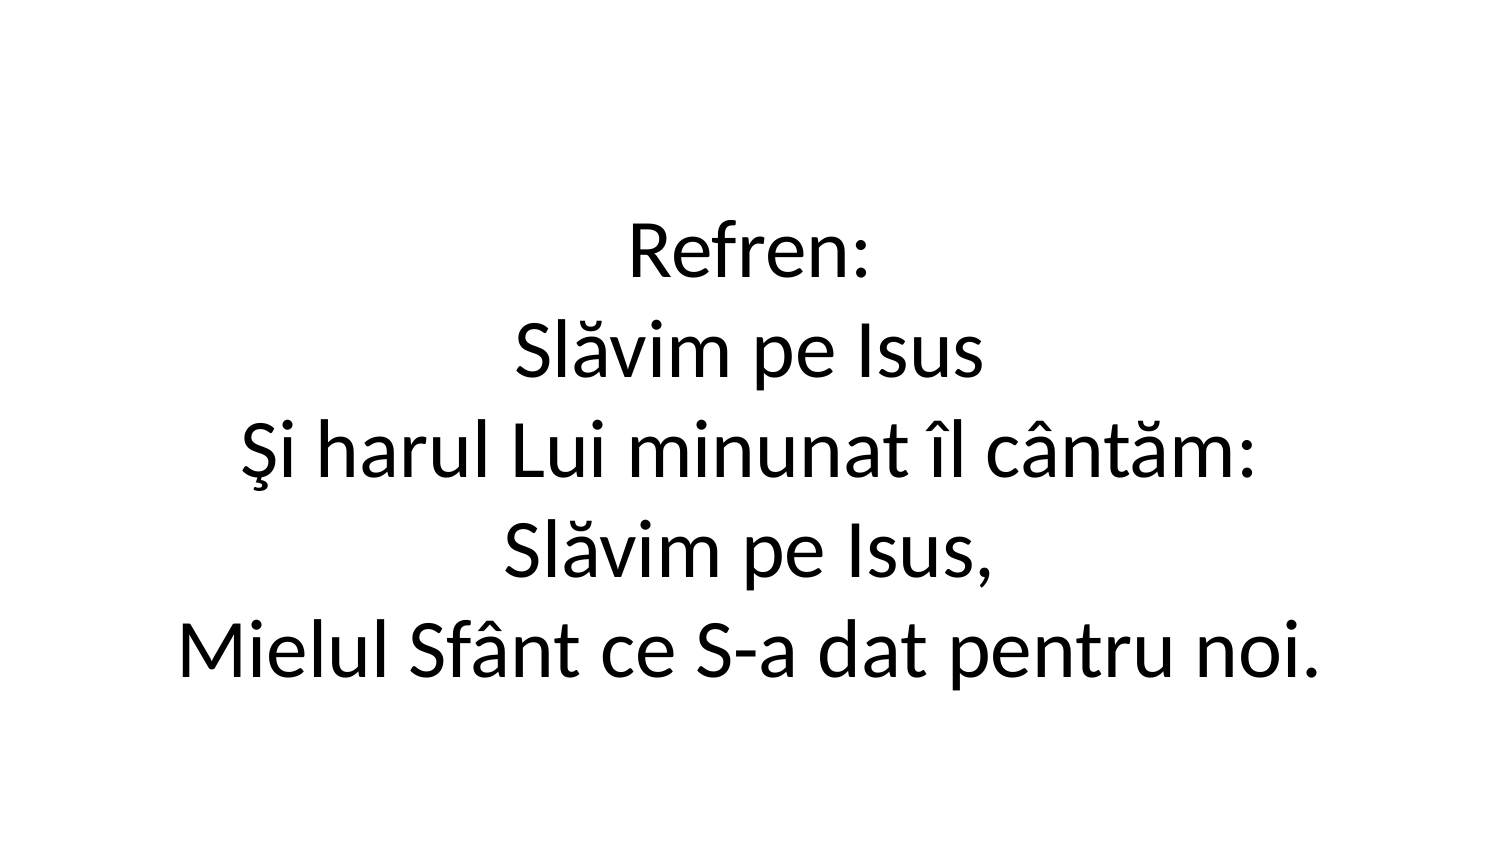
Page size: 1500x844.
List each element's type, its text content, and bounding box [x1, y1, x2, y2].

text_box Refren: Slăvim pe Isus Şi harul Lui minunat îl cântăm: Slăvim pe Isus, Mielul Sfânt ce S-a dat pentru noi. [161, 142, 1339, 702]
